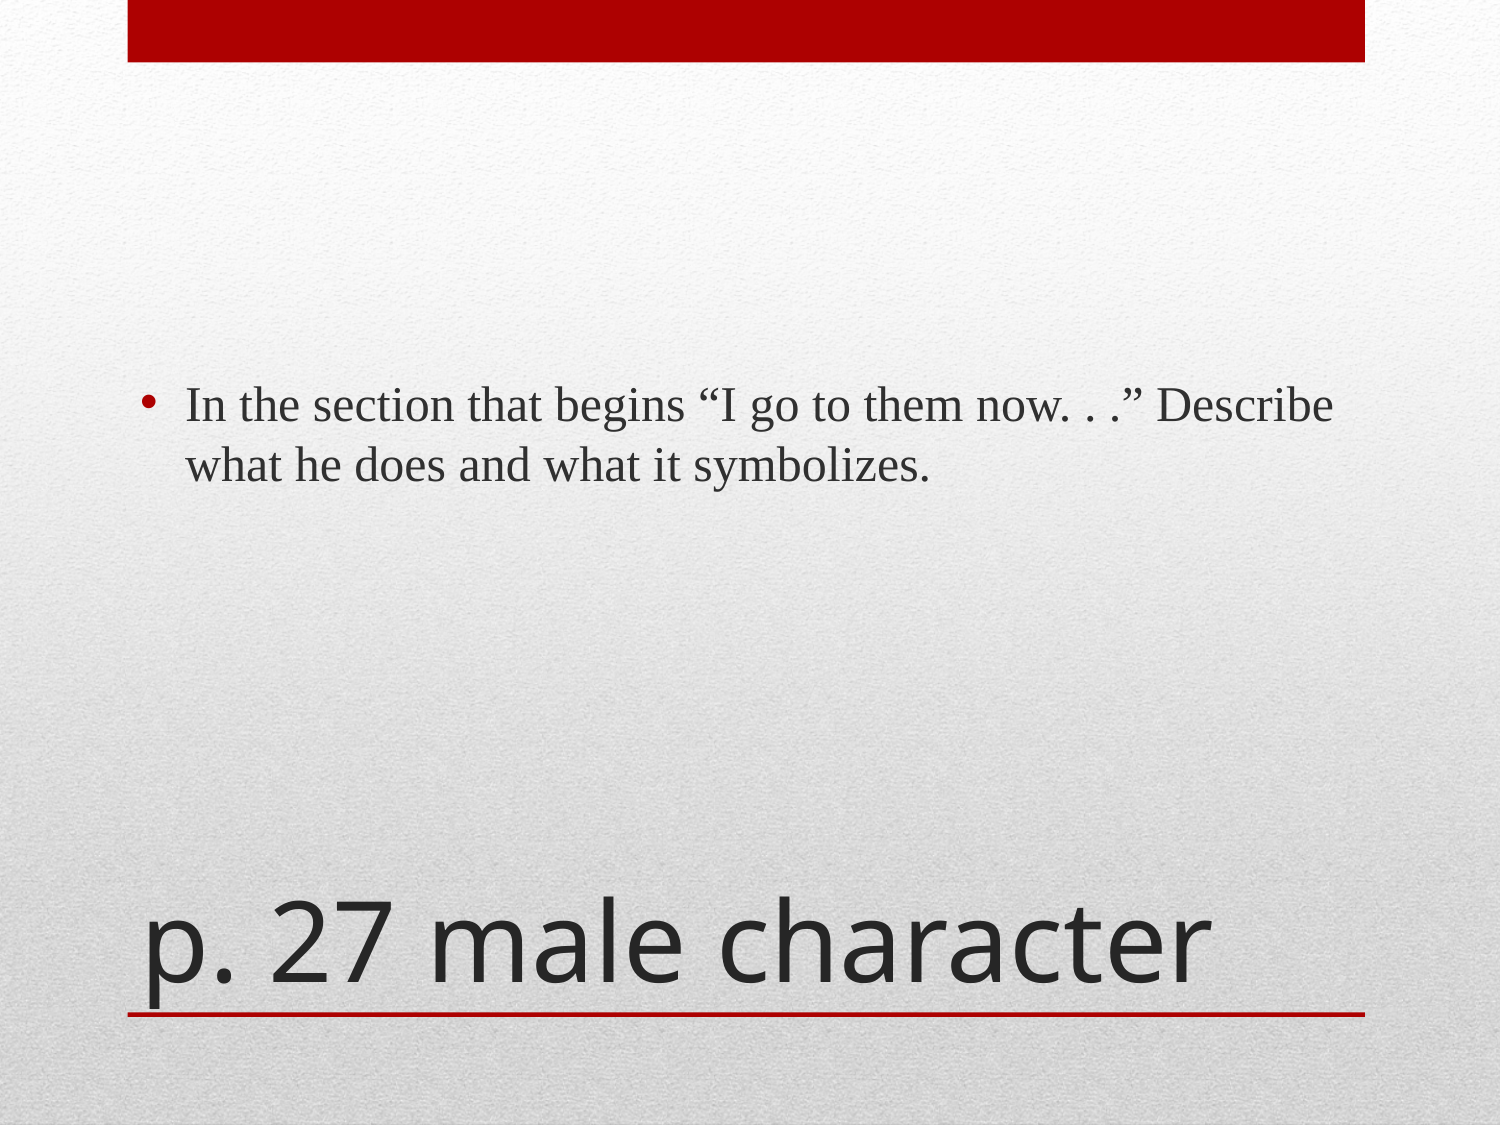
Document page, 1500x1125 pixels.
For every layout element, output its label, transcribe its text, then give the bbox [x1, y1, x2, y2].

title p. 27 male character [125, 750, 1238, 1013]
list In the section that begins “I go to them now. . .” Describe what he does and what it symbolizes. [125, 112, 1363, 750]
